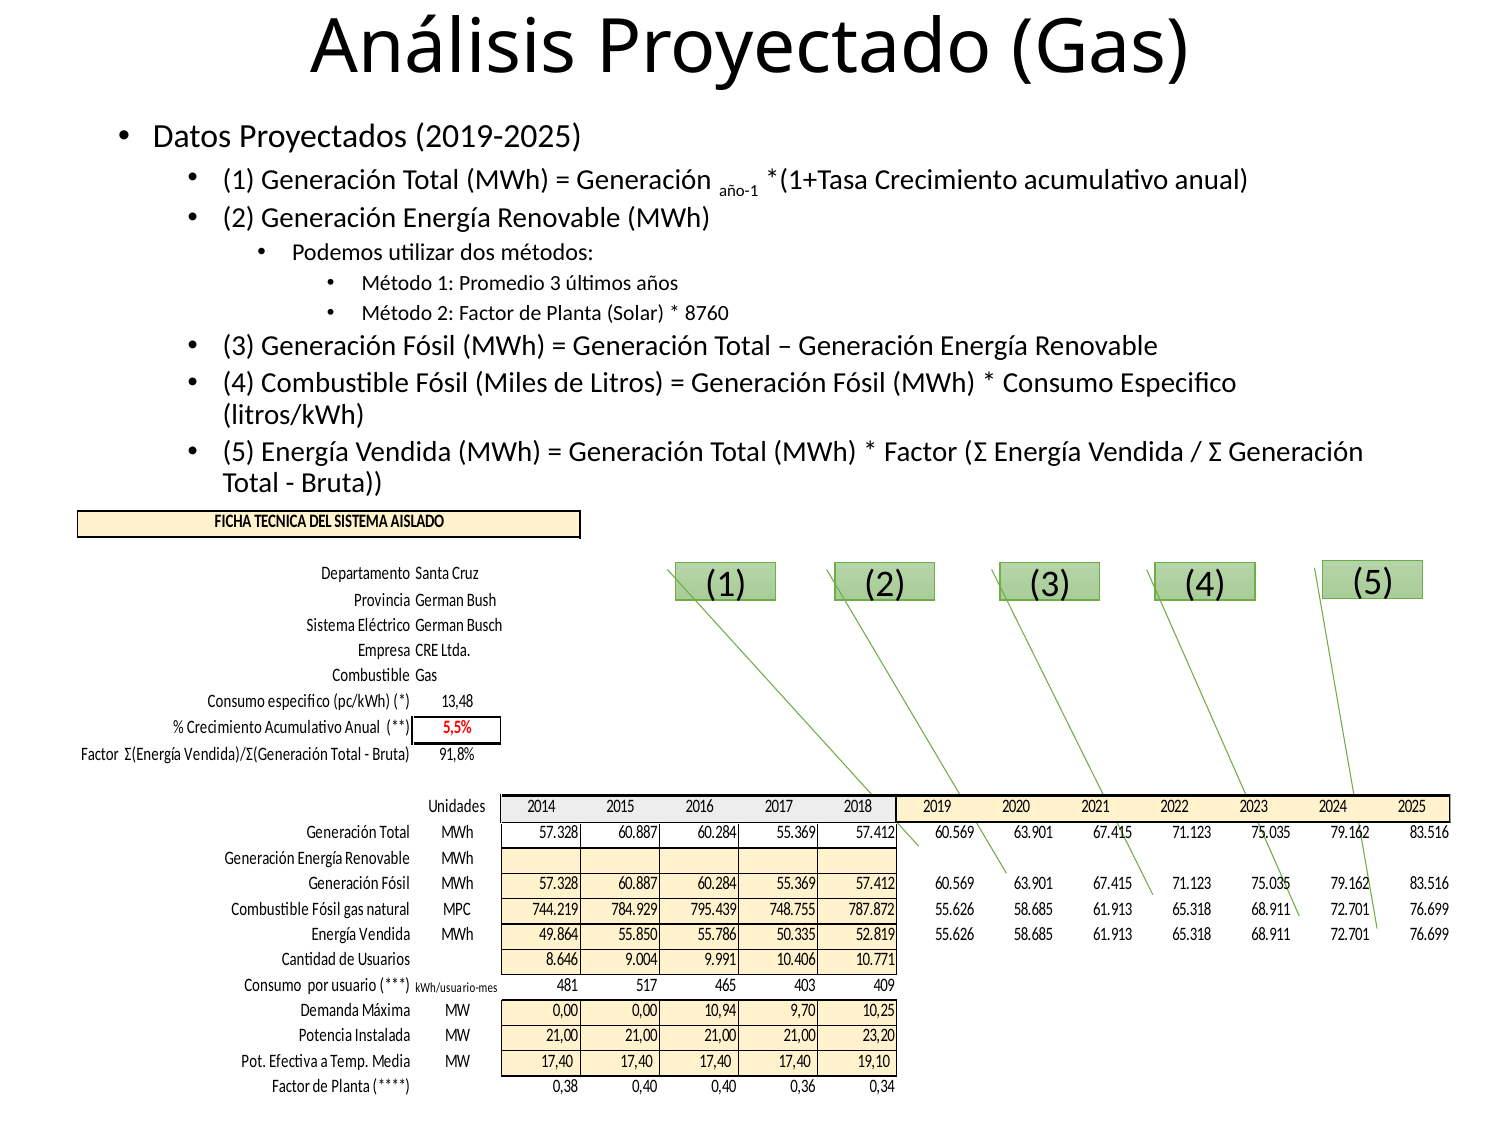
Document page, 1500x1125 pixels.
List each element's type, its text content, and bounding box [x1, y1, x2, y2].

title Análisis Proyectado (Gas) [103, 22, 1397, 75]
picture [77, 510, 1452, 1103]
list Datos Proyectados (2019-2025) (1) Generación Total (MWh) = Generación año-1 *(1+Tasa Crecimiento acumulativo anual) (2) Generación Energía Renovable (MWh) Podemos utilizar dos métodos: Método 1: Promedio 3 últimos años Método 2: Factor de Planta (Solar) * 8760 (3) Generación Fósil (MWh) = Generación Total – Generación Energía Renovable (4) Combustible Fósil (Miles de Litros) = Generación Fósil (MWh) * Consumo Especifico (litros/kWh) (5) Energía Vendida (MWh) = Generación Total (MWh) * Factor (Ʃ Energía Vendida / Ʃ Generación Total - Bruta)) [103, 110, 1397, 510]
